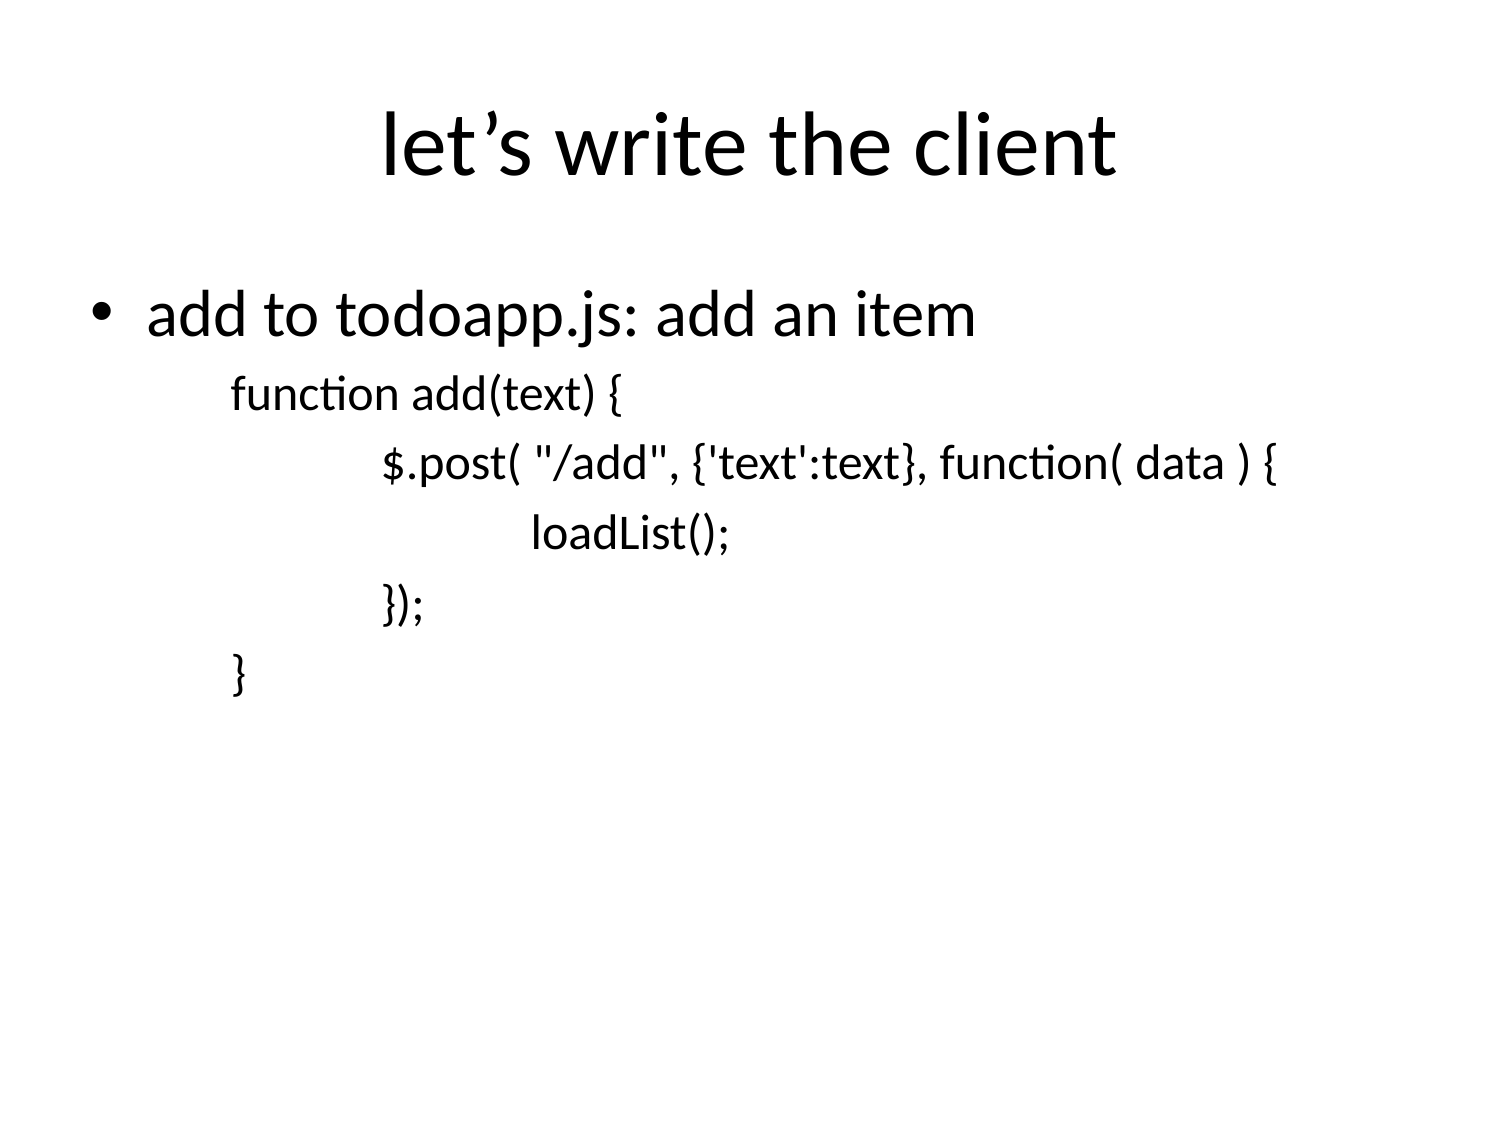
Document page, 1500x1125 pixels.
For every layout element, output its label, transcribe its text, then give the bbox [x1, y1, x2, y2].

list add to todoapp.js: add an item function add(text) { $.post( "/add", {'text':text}, function( data ) { loadList(); }); } [75, 262, 1425, 1005]
title let’s write the client [75, 45, 1425, 233]
